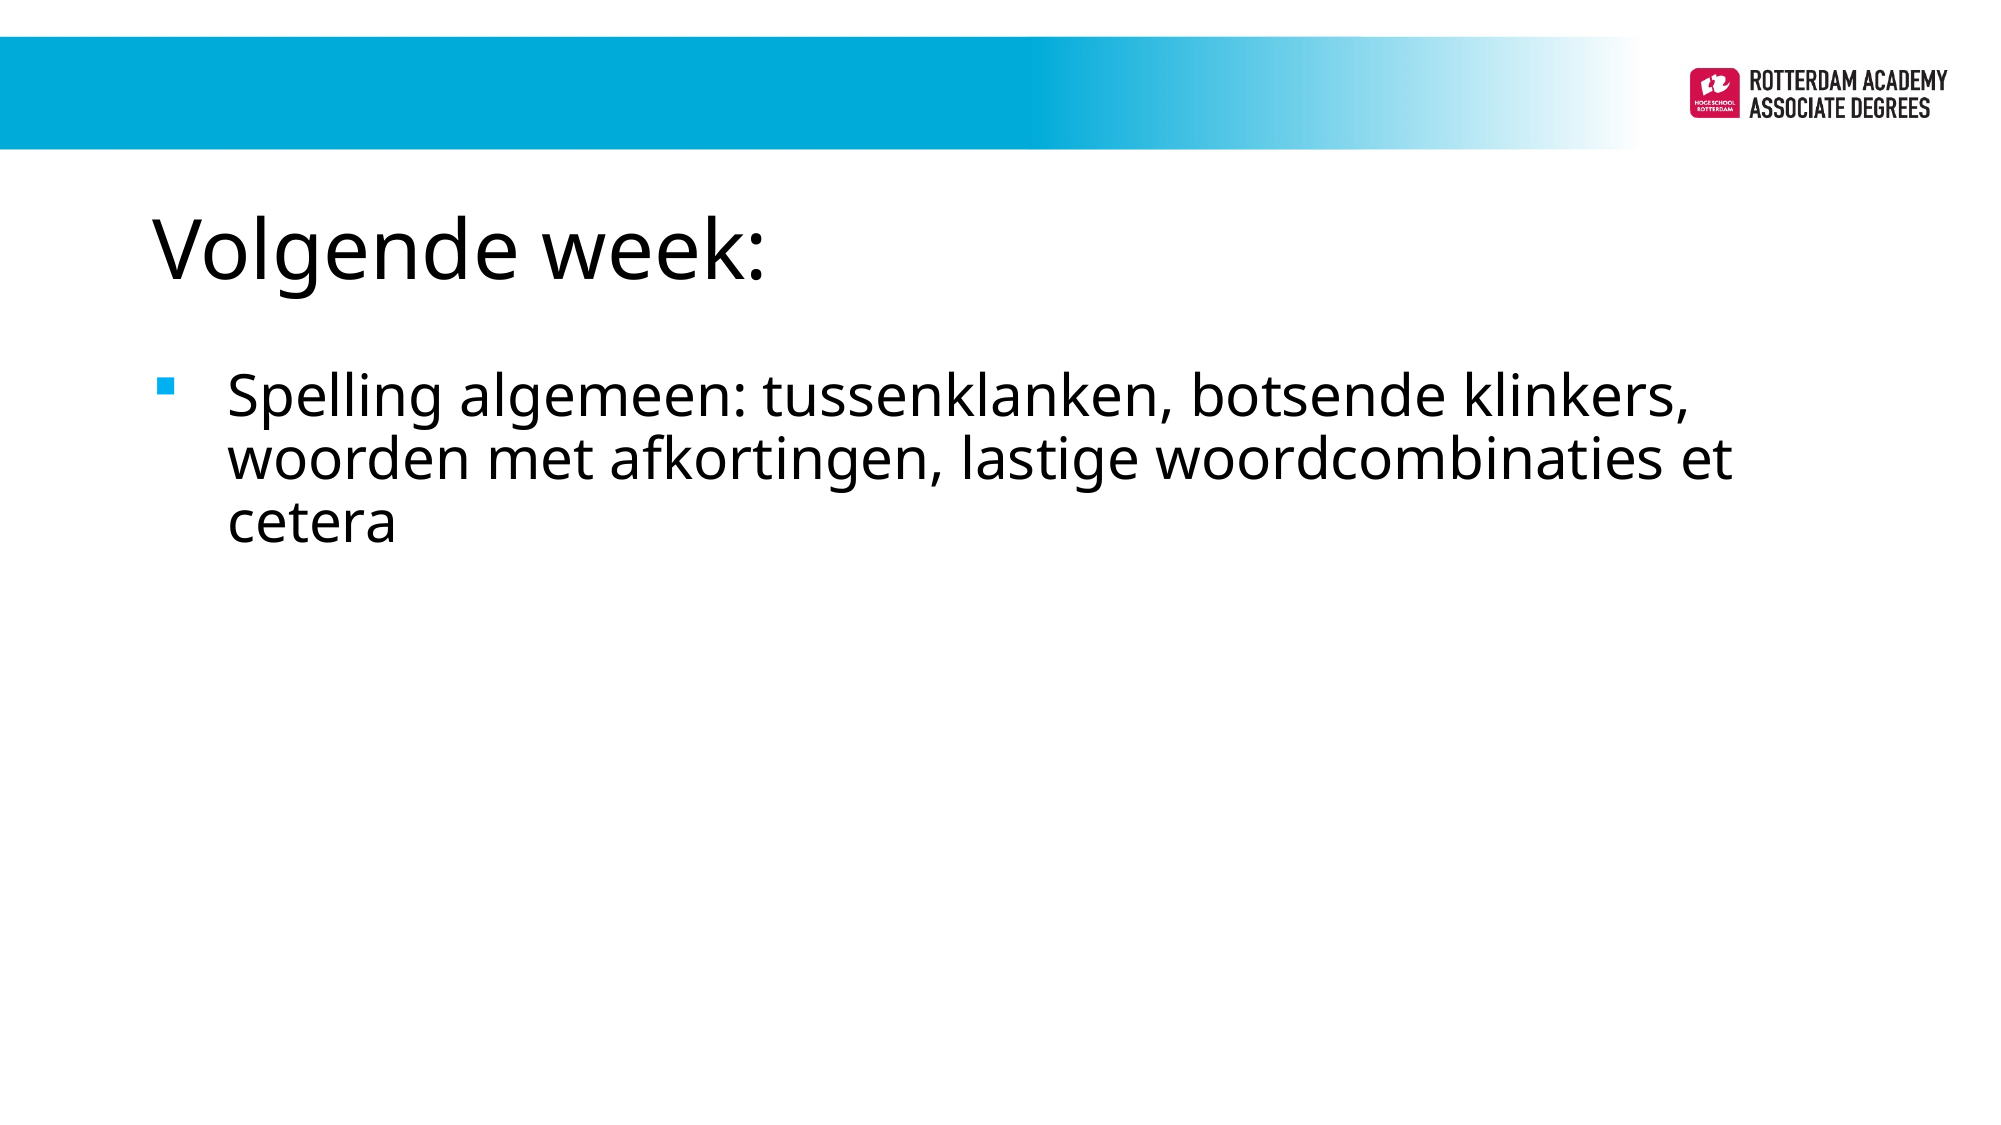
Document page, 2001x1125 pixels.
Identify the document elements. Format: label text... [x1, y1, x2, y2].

picture [0, 0, 2000, 184]
title Volgende week: [137, 175, 1863, 329]
list Spelling algemeen: tussenklanken, botsende klinkers, woorden met afkortingen, lastige woordcombinaties et cetera [137, 358, 1863, 1053]
